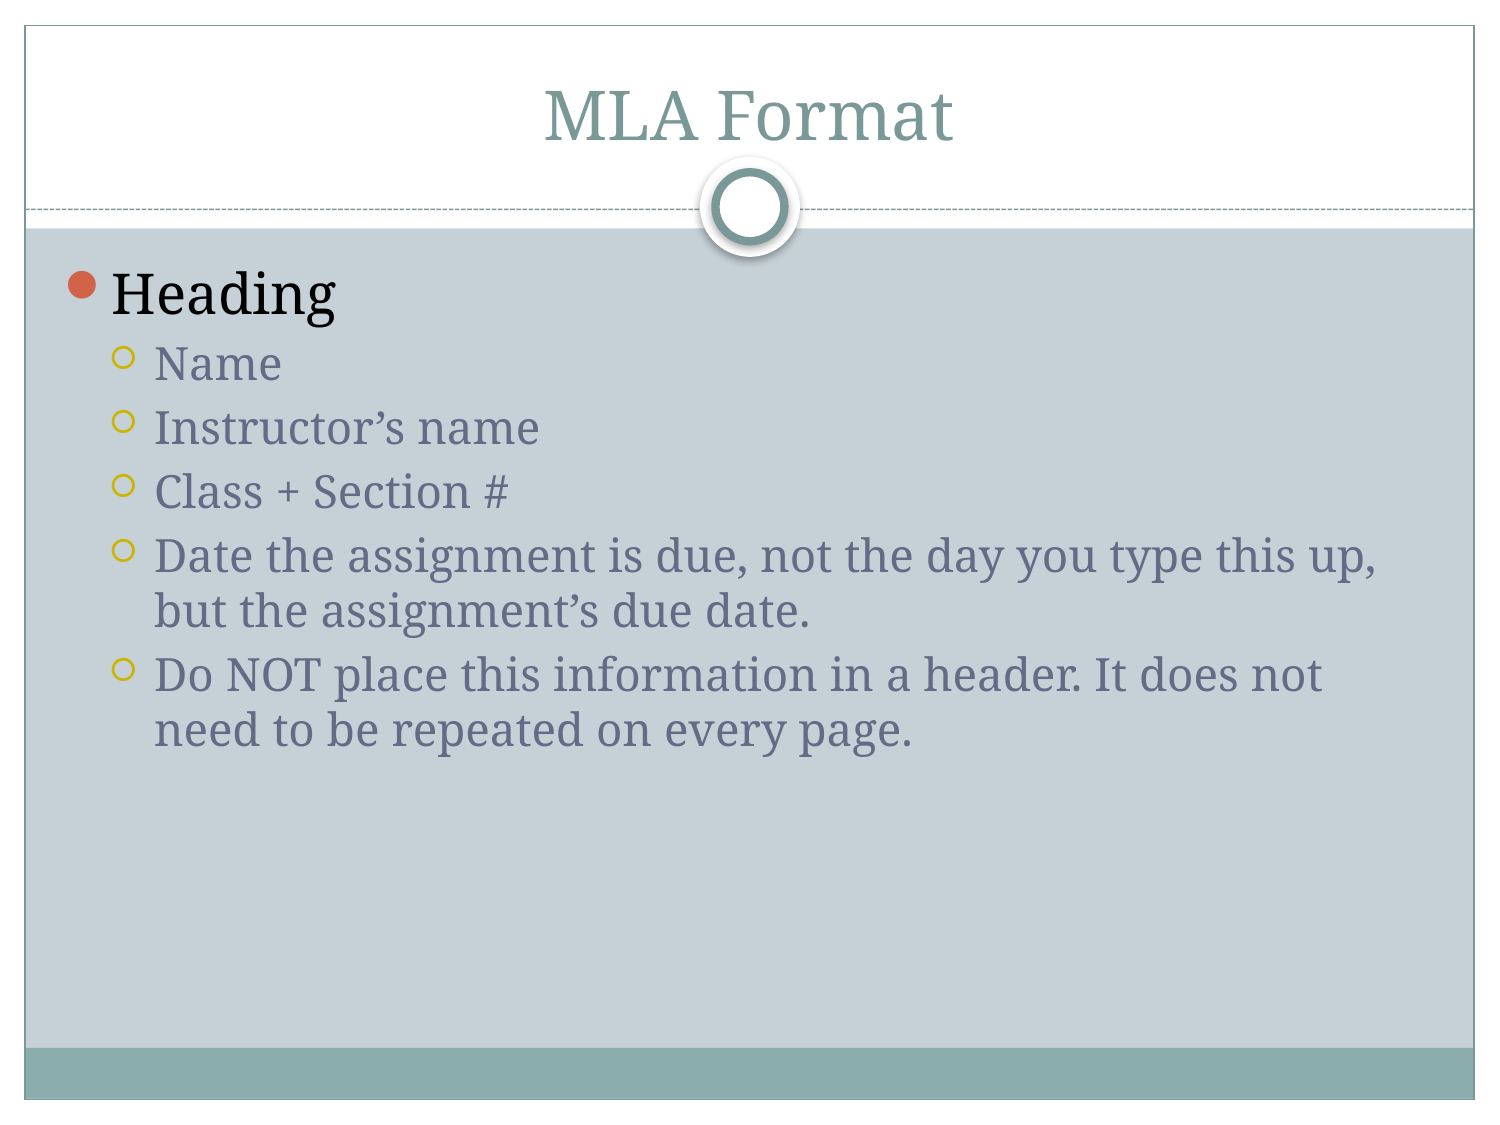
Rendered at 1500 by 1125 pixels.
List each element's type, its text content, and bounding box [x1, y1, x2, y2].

list Heading Name Instructor’s name Class + Section # Date the assignment is due, not the day you type this up, but the assignment’s due date. Do NOT place this information in a header. It does not need to be repeated on every page. [49, 250, 1445, 1001]
title MLA Format [49, 37, 1450, 162]
